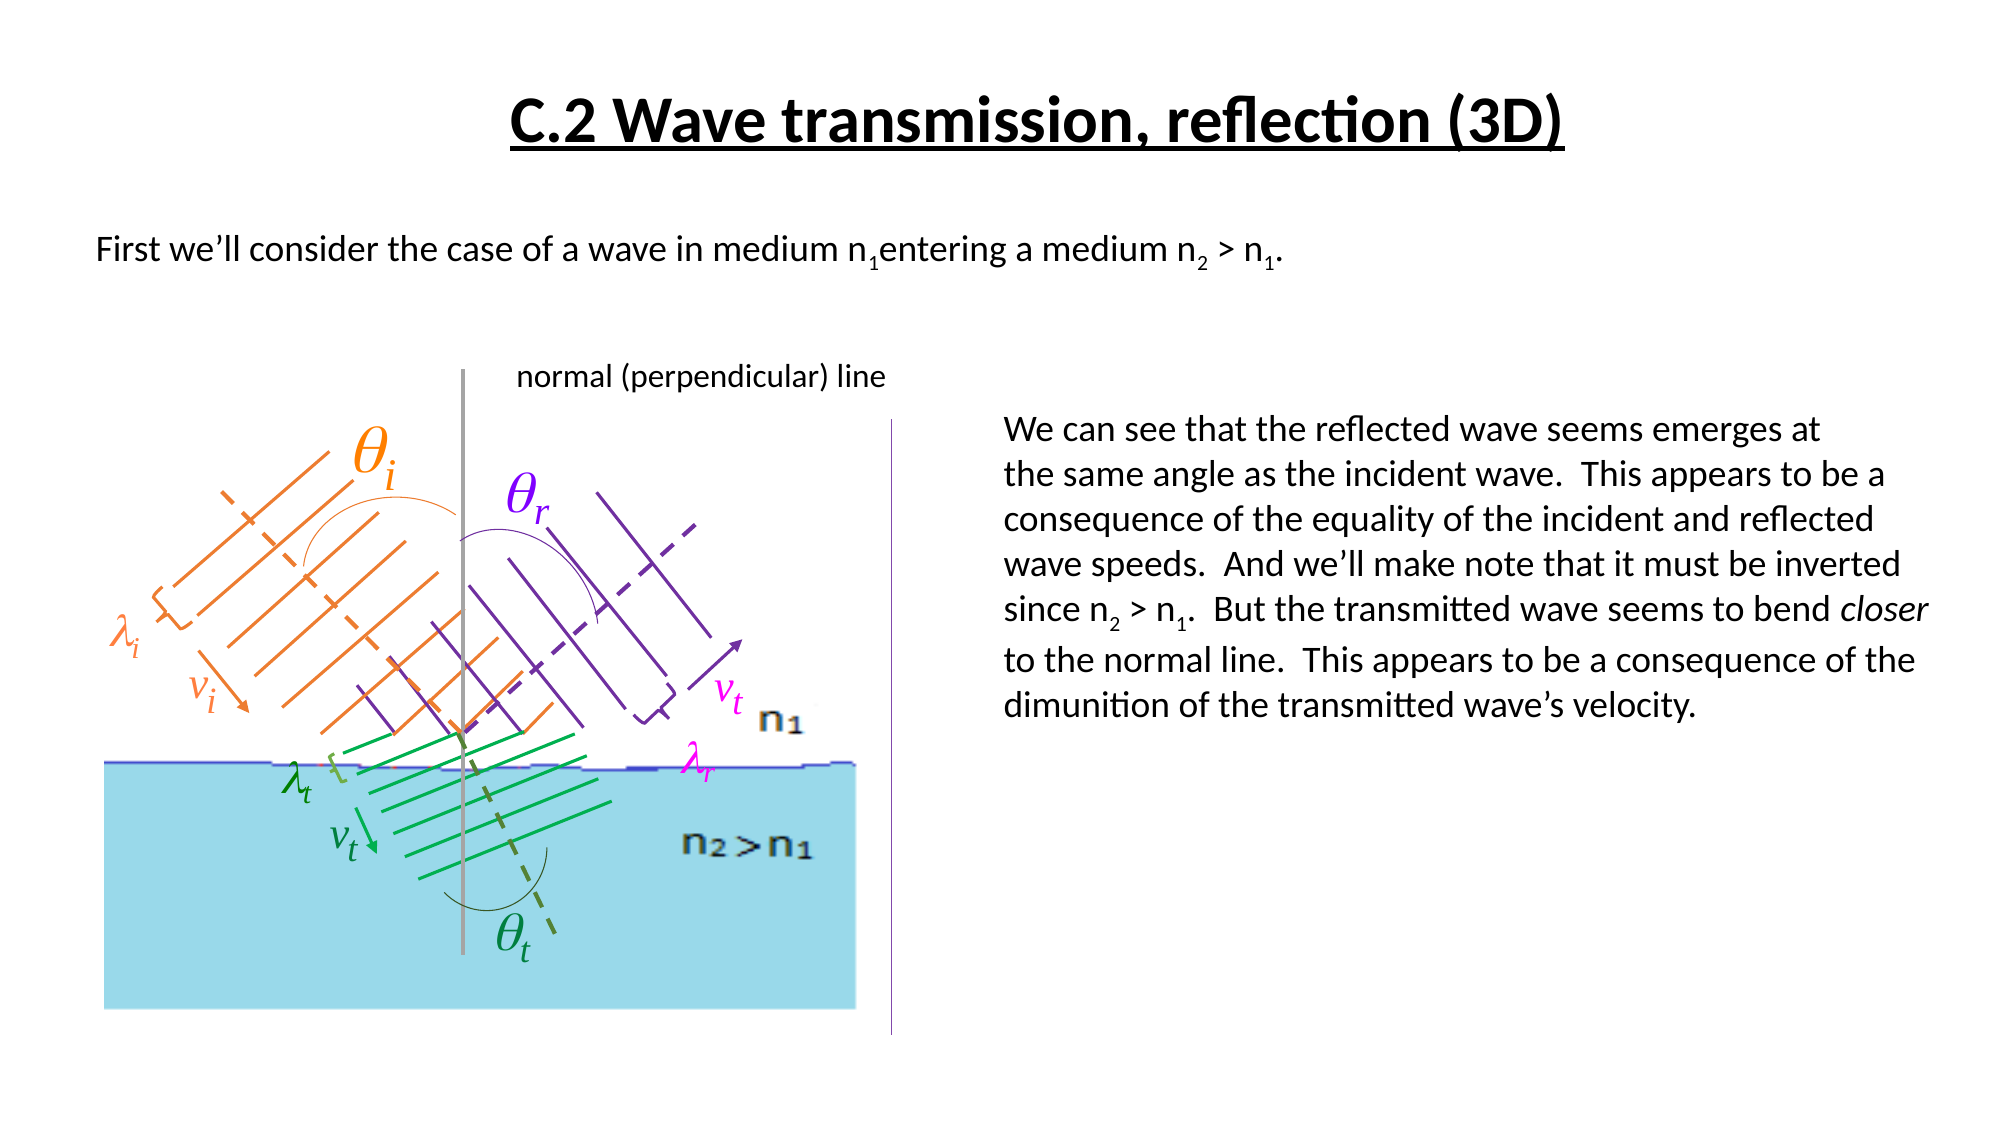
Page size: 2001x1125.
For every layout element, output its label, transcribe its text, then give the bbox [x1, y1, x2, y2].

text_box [559, 733, 575, 755]
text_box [104, 606, 147, 668]
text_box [275, 754, 319, 812]
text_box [559, 755, 587, 778]
text_box First we’ll consider the case of a wave in medium n1entering a medium n2 > n1. [81, 216, 1520, 283]
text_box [381, 794, 393, 812]
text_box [489, 902, 541, 973]
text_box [708, 656, 753, 724]
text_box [346, 412, 406, 504]
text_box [500, 461, 560, 536]
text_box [323, 803, 368, 871]
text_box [559, 801, 612, 880]
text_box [104, 419, 891, 1035]
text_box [198, 650, 250, 713]
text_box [221, 491, 466, 738]
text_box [418, 801, 458, 880]
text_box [559, 778, 599, 801]
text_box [458, 733, 559, 941]
text_box normal (perpendicular) line [501, 346, 902, 402]
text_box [404, 778, 458, 857]
text_box C.2 Wave transmission, reflection (3D) [495, 67, 1580, 163]
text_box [173, 451, 330, 587]
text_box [596, 492, 712, 638]
text_box We can see that the reflected wave seems emerges at the same angle as the incident wave. This appears to be a consequence of the equality of the incident and reflected wave speeds. And we’ll make note that it must be inverted since n2 > n1. But the transmitted wave seems to bend closer to the normal line. This appears to be a consequence of the dimunition of the transmitted wave’s velocity. [988, 396, 1953, 733]
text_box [355, 807, 377, 854]
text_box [356, 738, 368, 775]
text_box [342, 738, 356, 754]
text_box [675, 734, 724, 792]
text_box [197, 480, 346, 616]
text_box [368, 738, 458, 794]
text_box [464, 516, 704, 733]
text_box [687, 639, 743, 690]
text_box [393, 755, 458, 834]
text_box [182, 654, 227, 726]
